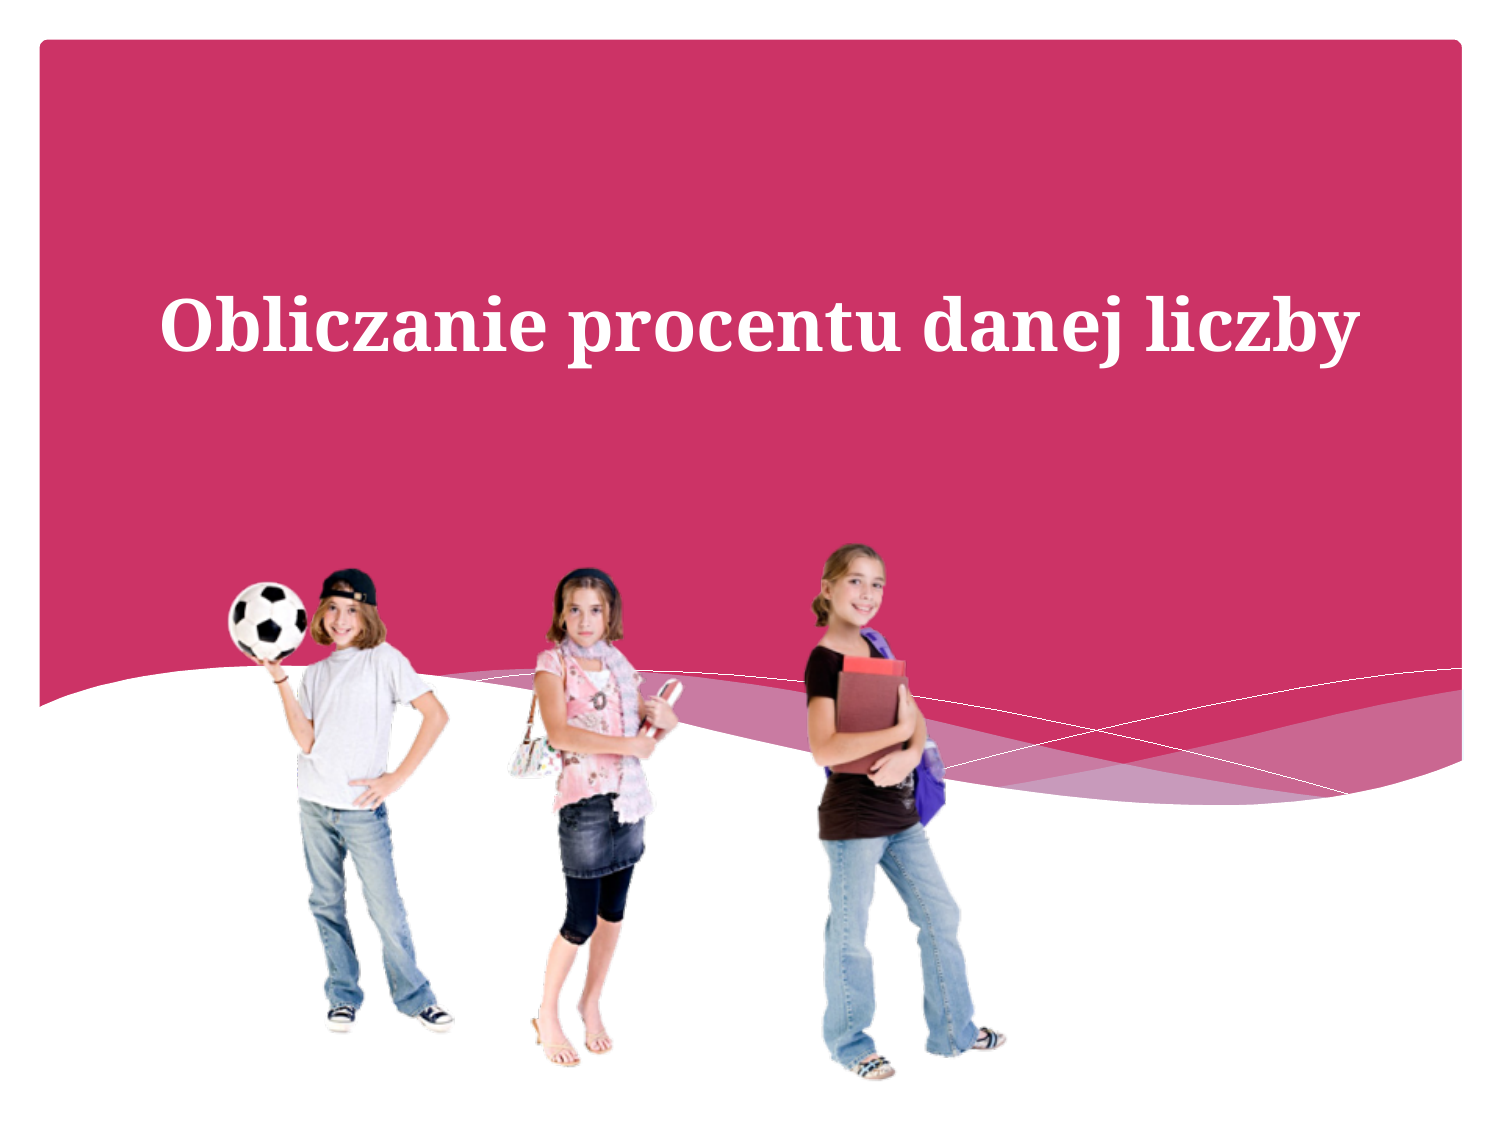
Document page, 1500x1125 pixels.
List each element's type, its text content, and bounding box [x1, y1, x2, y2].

title Obliczanie procentu danej liczby [102, 271, 1417, 440]
picture [755, 503, 1019, 1103]
picture [215, 486, 698, 1086]
